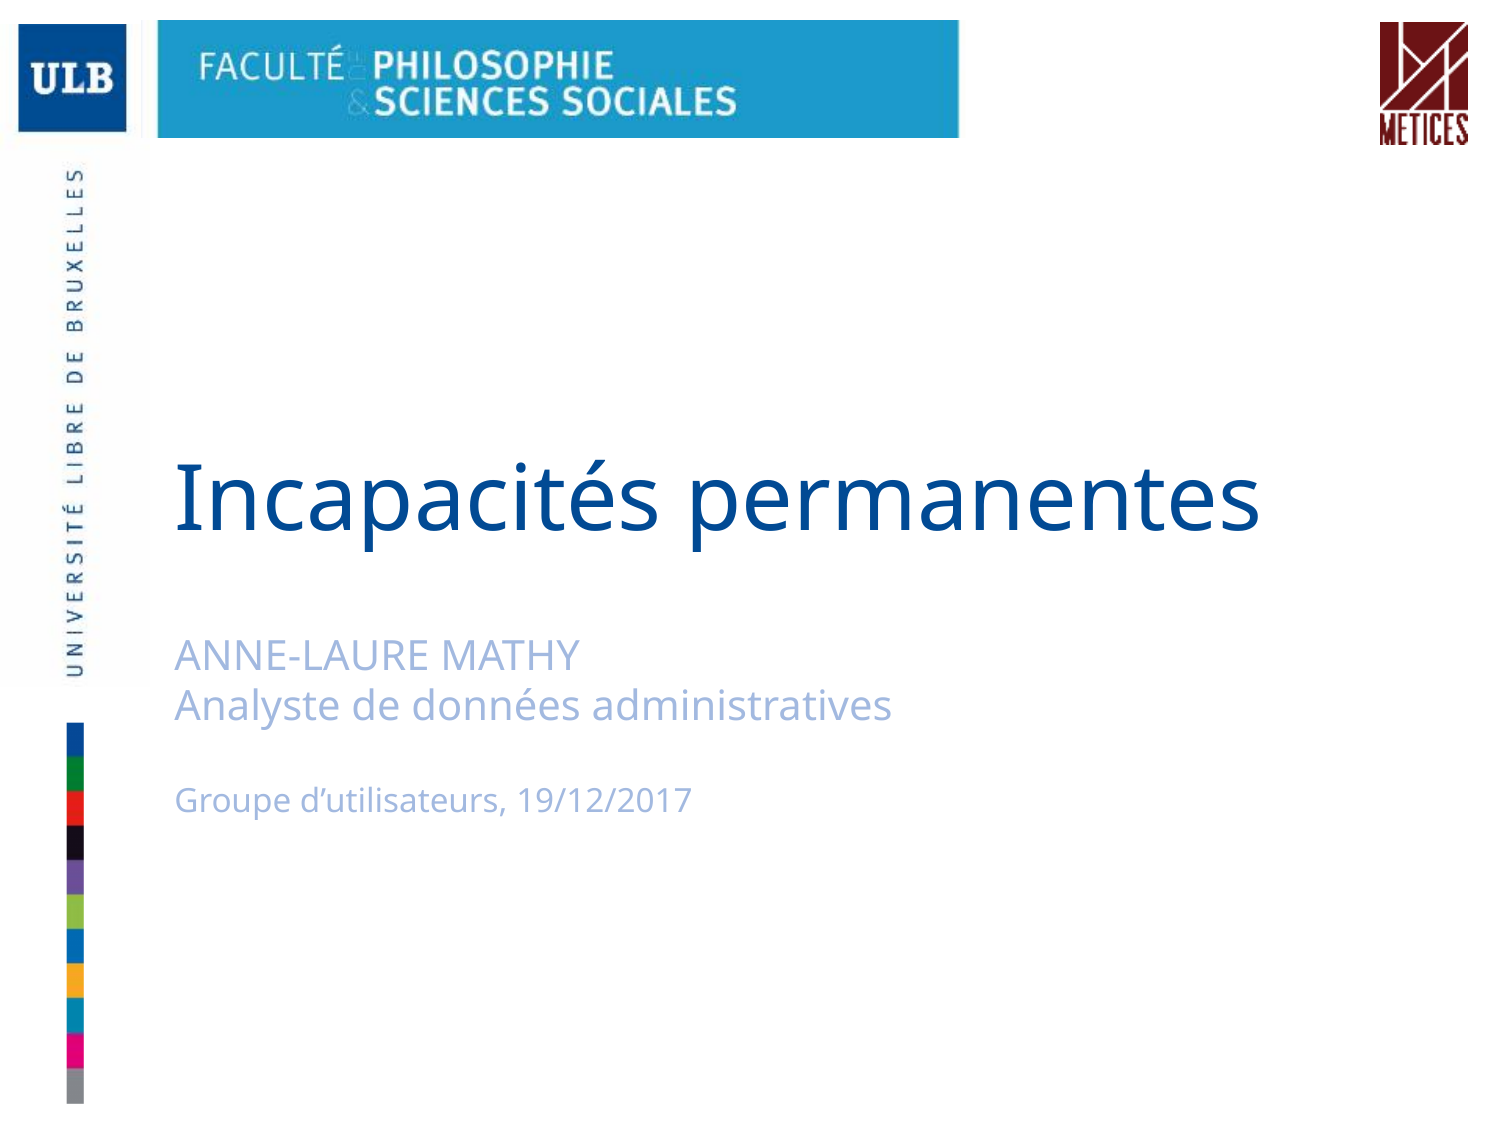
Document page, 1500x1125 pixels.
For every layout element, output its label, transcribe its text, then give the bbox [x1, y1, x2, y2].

picture [0, 19, 976, 687]
picture [1380, 21, 1468, 145]
picture [67, 932, 83, 999]
picture [67, 757, 83, 929]
picture [67, 723, 83, 754]
title Incapacités permanentes [159, 373, 1435, 615]
subtitle ANNE-LAURE MATHY Analyste de données administratives Groupe d’utilisateurs, 19/12/2017 [159, 621, 1014, 803]
picture [67, 1032, 83, 1103]
